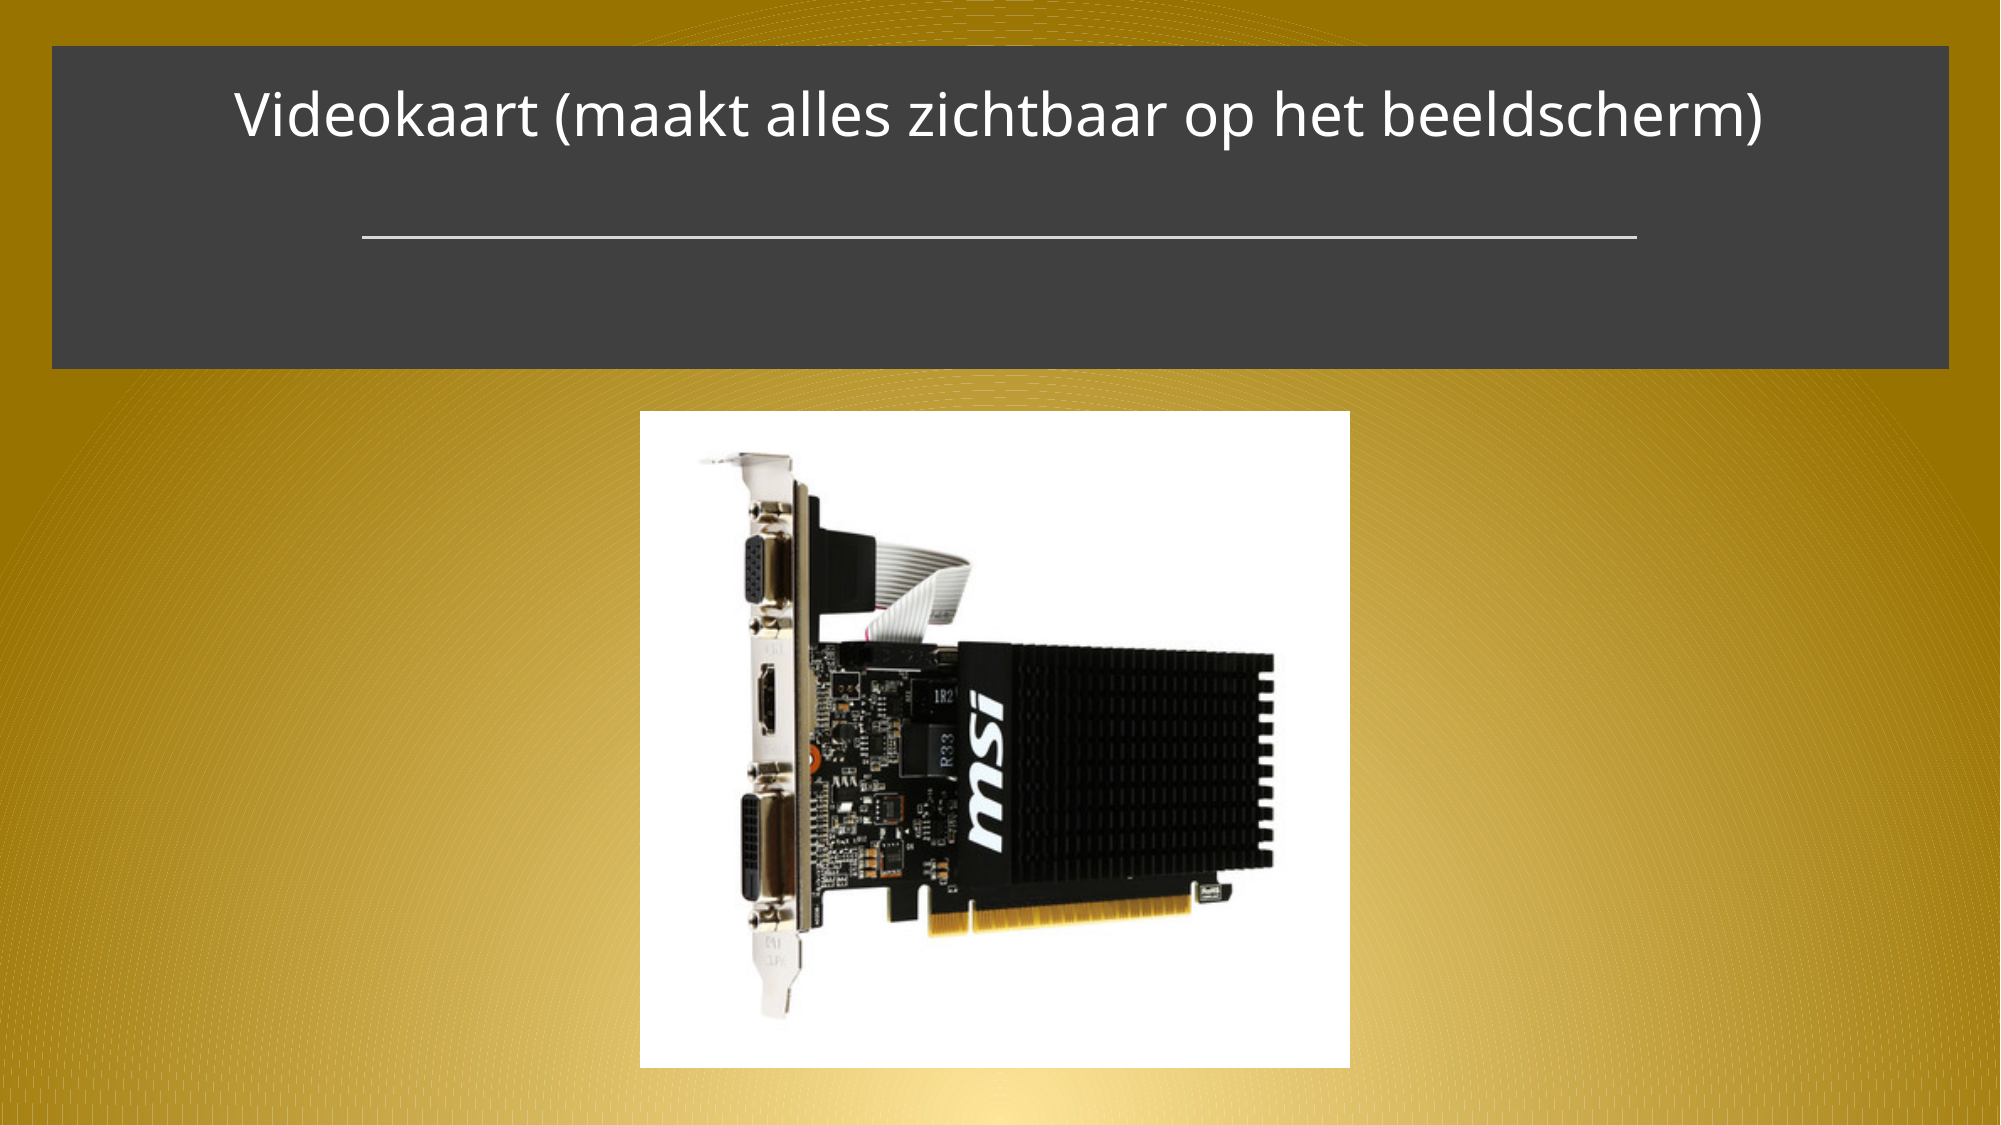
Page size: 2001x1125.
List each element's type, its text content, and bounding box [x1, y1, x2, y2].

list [640, 411, 1350, 1068]
text_box [61, 55, 1939, 360]
title Videokaart (maakt alles zichtbaar op het beeldscherm) [86, 76, 1914, 230]
